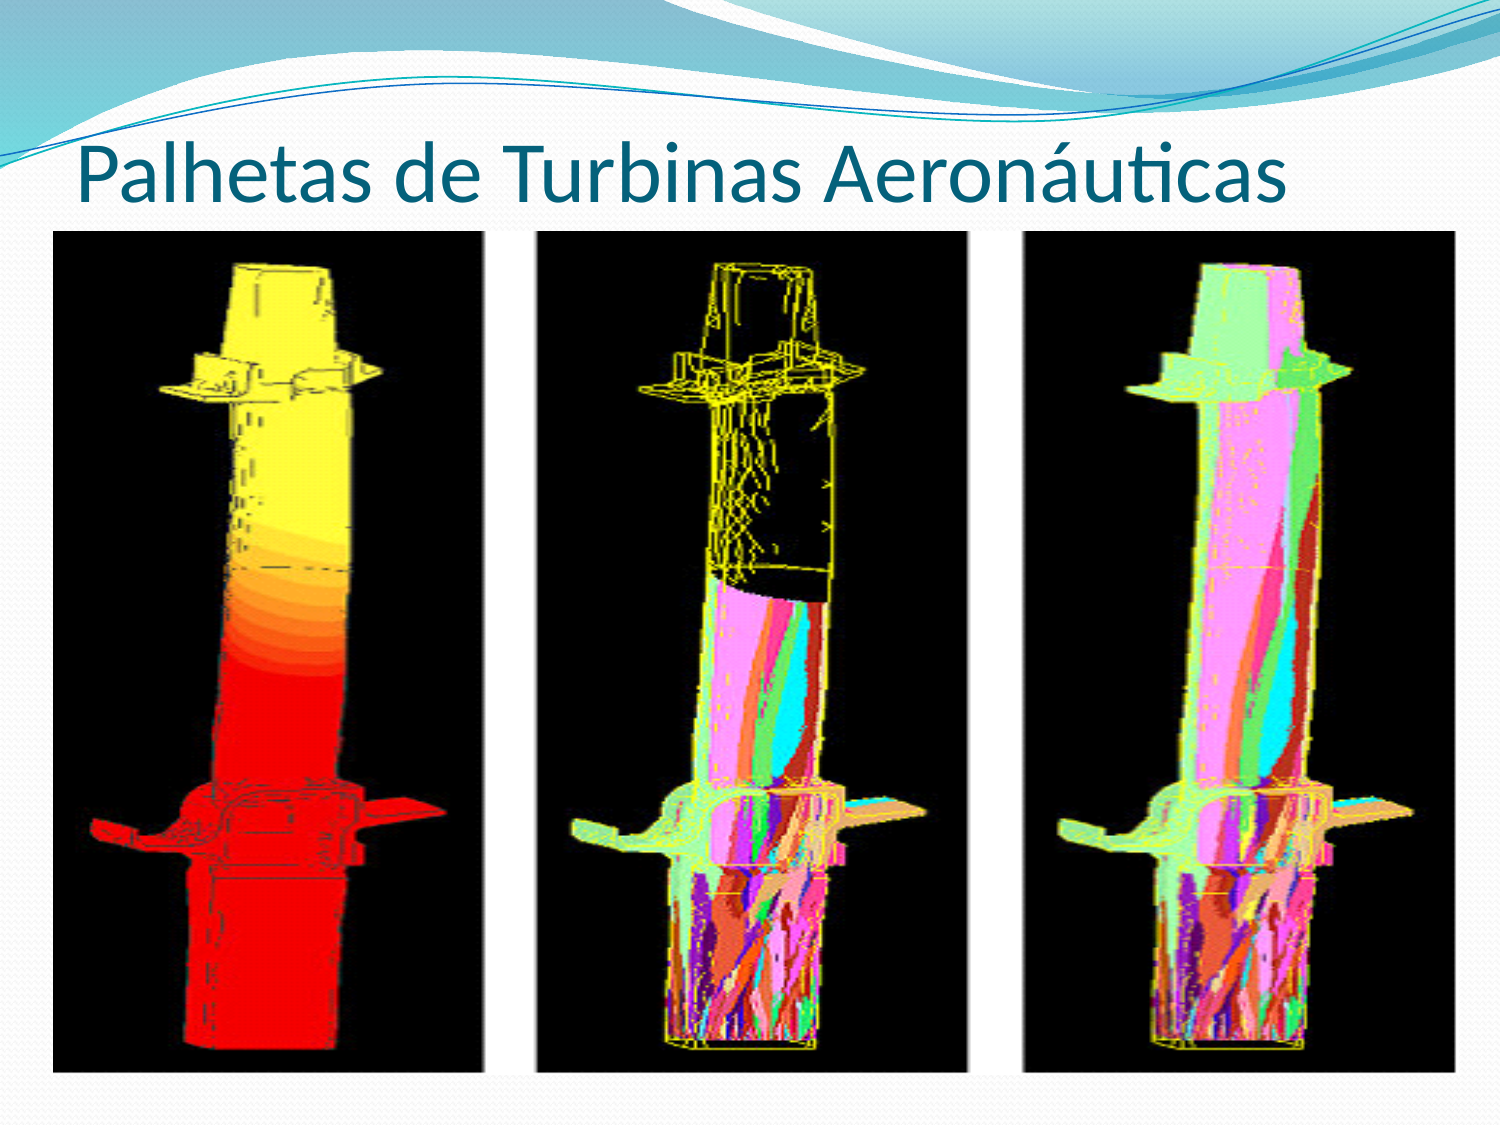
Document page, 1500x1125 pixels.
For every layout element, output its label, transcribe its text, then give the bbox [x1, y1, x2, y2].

title Palhetas de Turbinas Aeronáuticas [75, 32, 1425, 220]
picture [52, 231, 1459, 1076]
